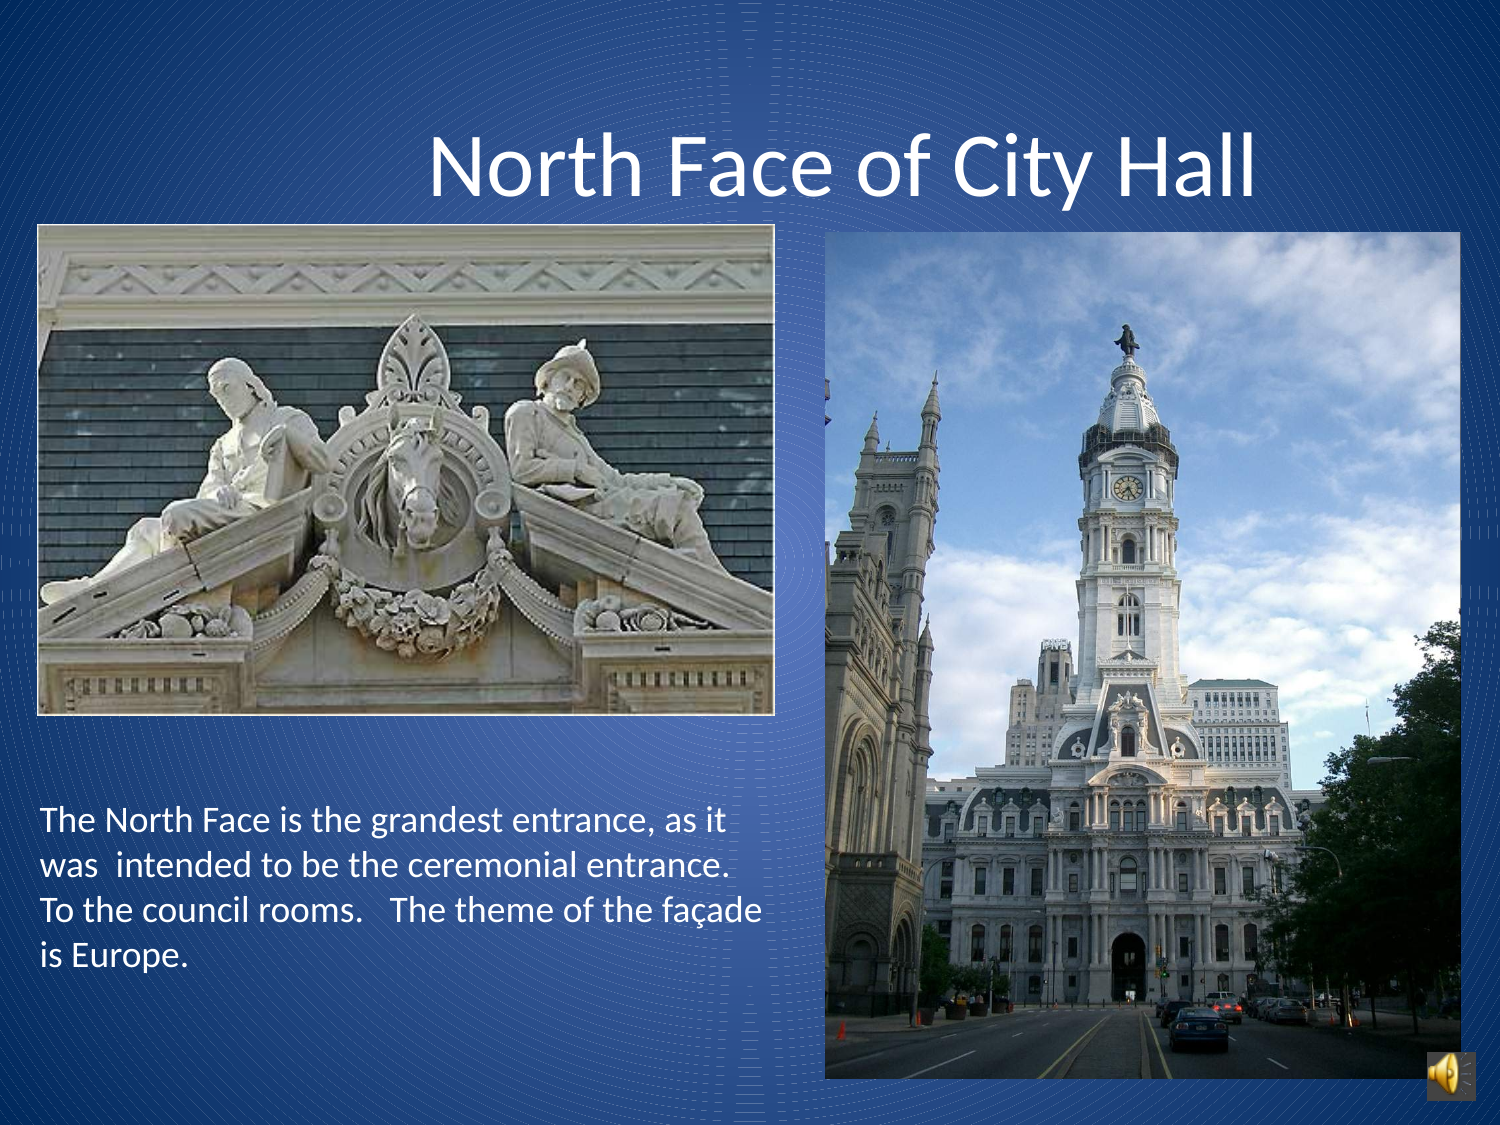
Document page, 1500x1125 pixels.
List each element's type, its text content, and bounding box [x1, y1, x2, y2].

text_box The North Face is the grandest entrance, as it was intended to be the ceremonial entrance. To the council rooms. The theme of the façade is Europe. [24, 787, 788, 983]
title North Face of City Hall [187, 87, 1500, 233]
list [37, 224, 776, 716]
picture [824, 232, 1477, 1102]
